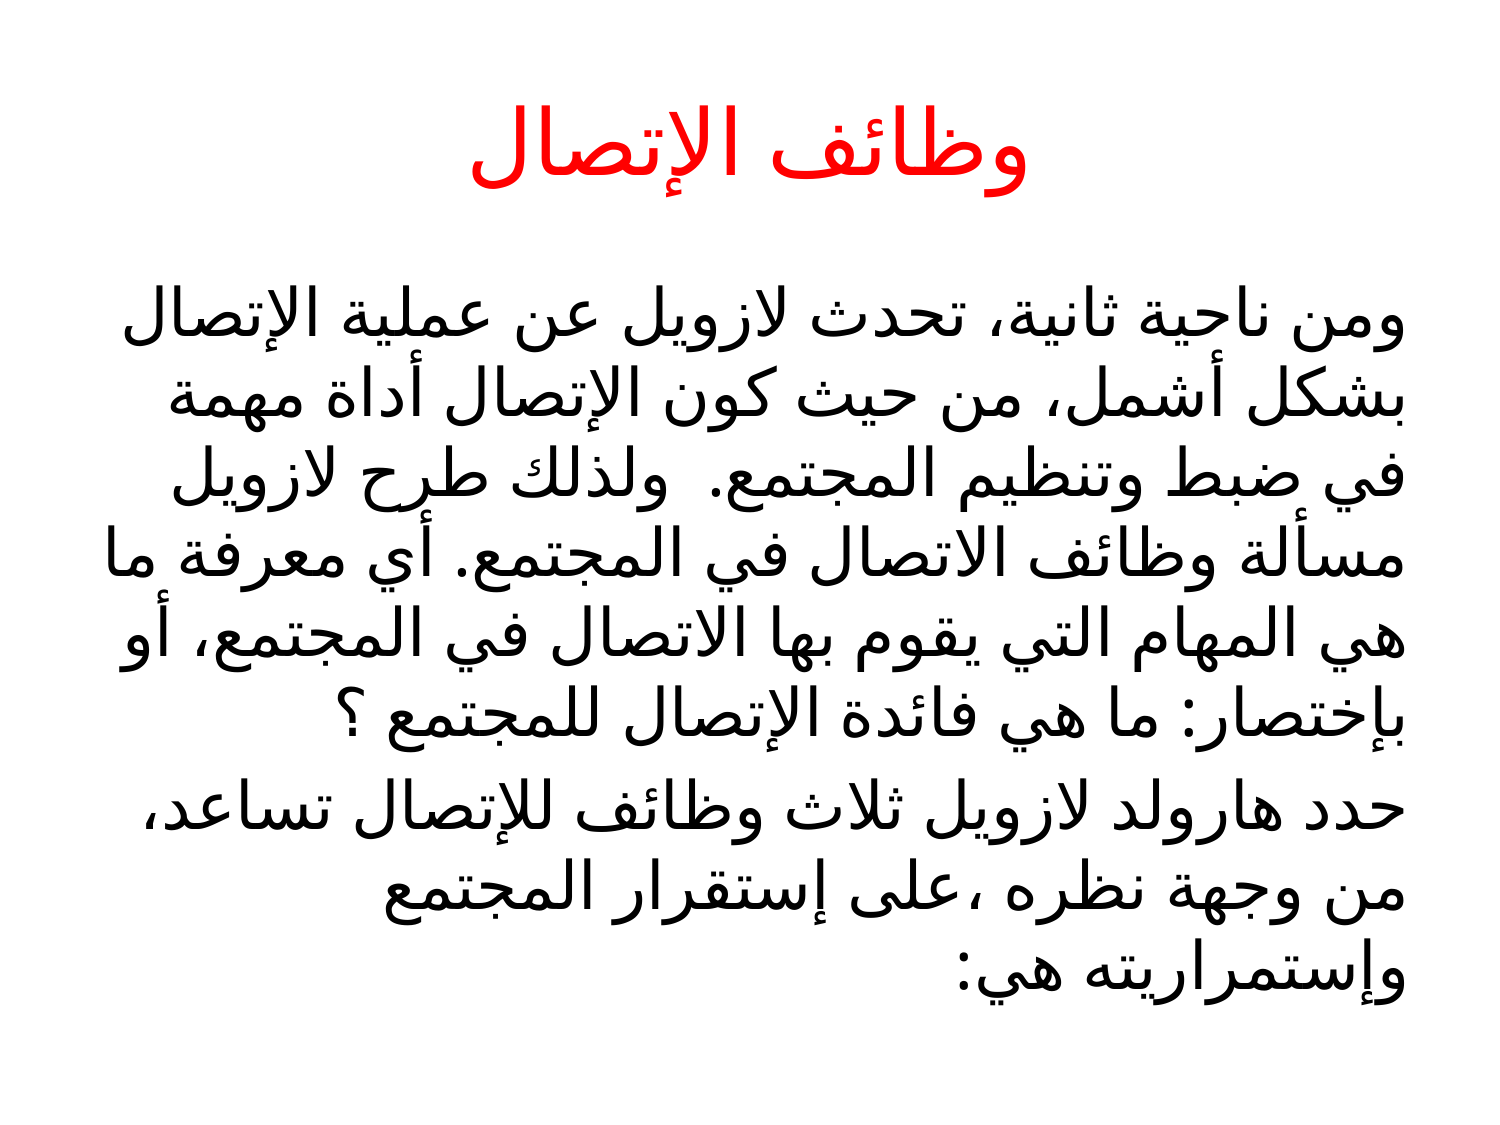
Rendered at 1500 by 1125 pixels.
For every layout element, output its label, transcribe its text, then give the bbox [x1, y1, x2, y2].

list ومن ناحية ثانية، تحدث لازويل عن عملية الإتصال بشكل أشمل، من حيث كون الإتصال أداة مهمة في ضبط وتنظيم المجتمع. ولذلك طرح لازويل مسألة وظائف الاتصال في المجتمع. أي معرفة ما هي المهام التي يقوم بها الاتصال في المجتمع، أو بإختصار: ما هي فائدة الإتصال للمجتمع ؟ حدد هارولد لازويل ثلاث وظائف للإتصال تساعد، من وجهة نظره ،على إستقرار المجتمع وإستمراريته هي: [75, 262, 1425, 1005]
title وظائف الإتصال [75, 45, 1425, 233]
